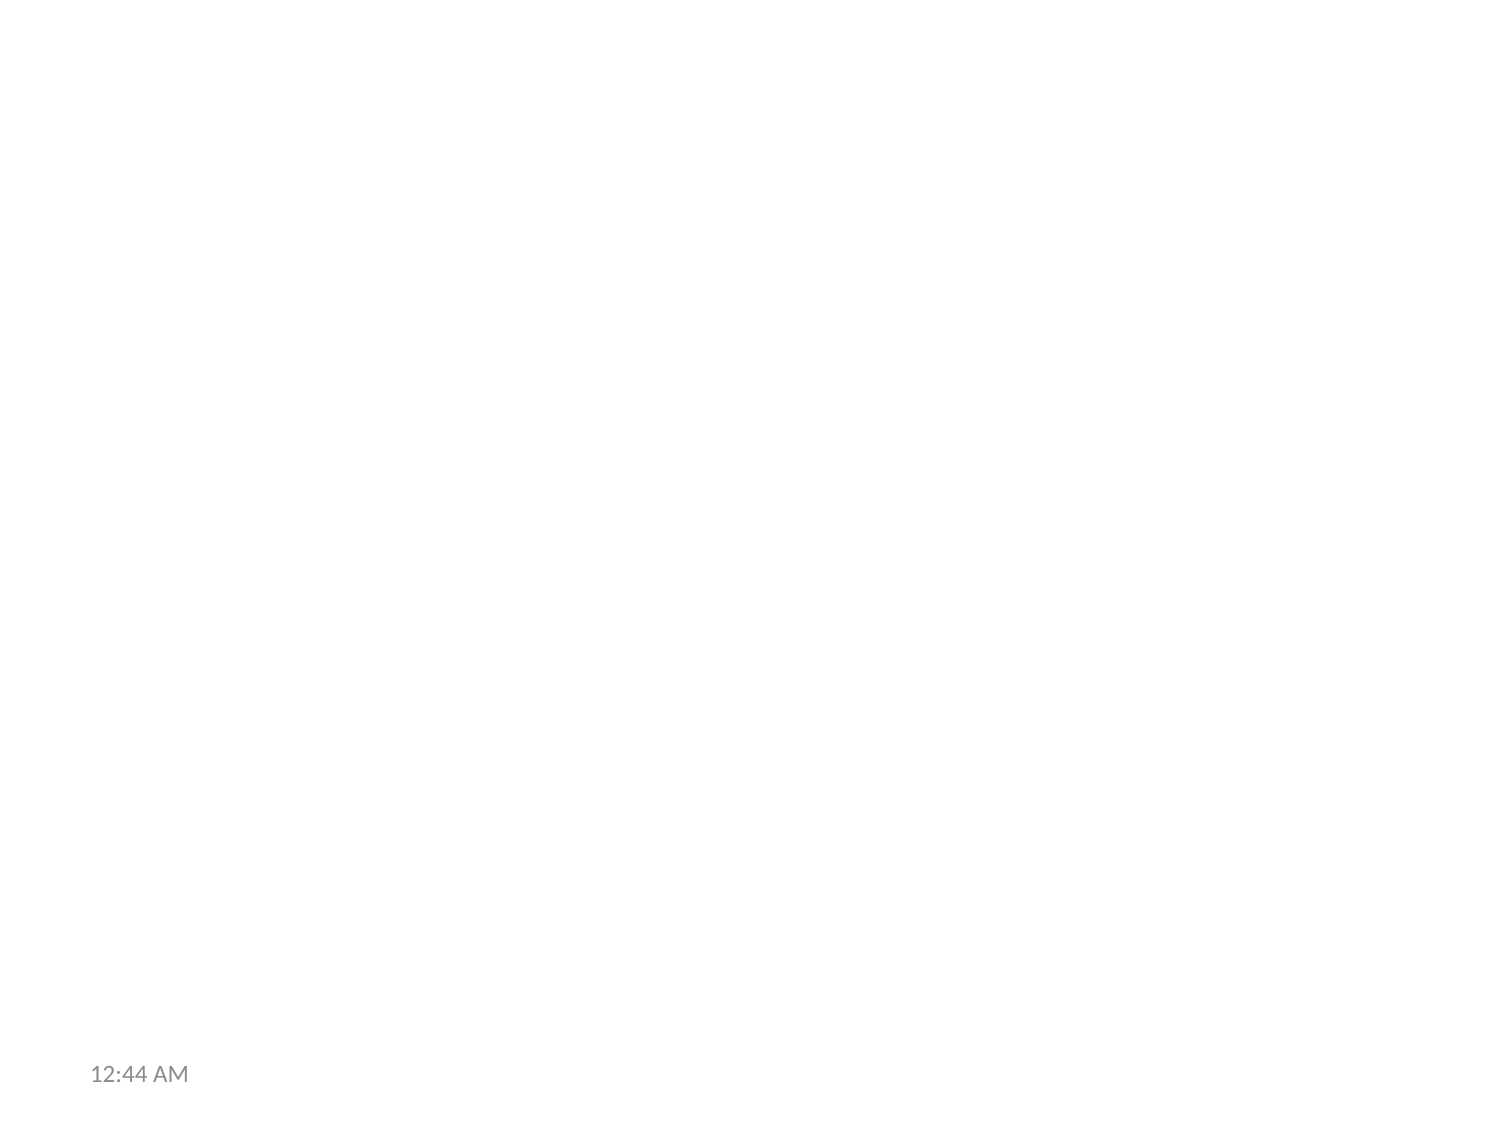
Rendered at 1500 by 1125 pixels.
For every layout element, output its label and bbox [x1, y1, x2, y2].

slide_number [75, 1042, 425, 1103]
